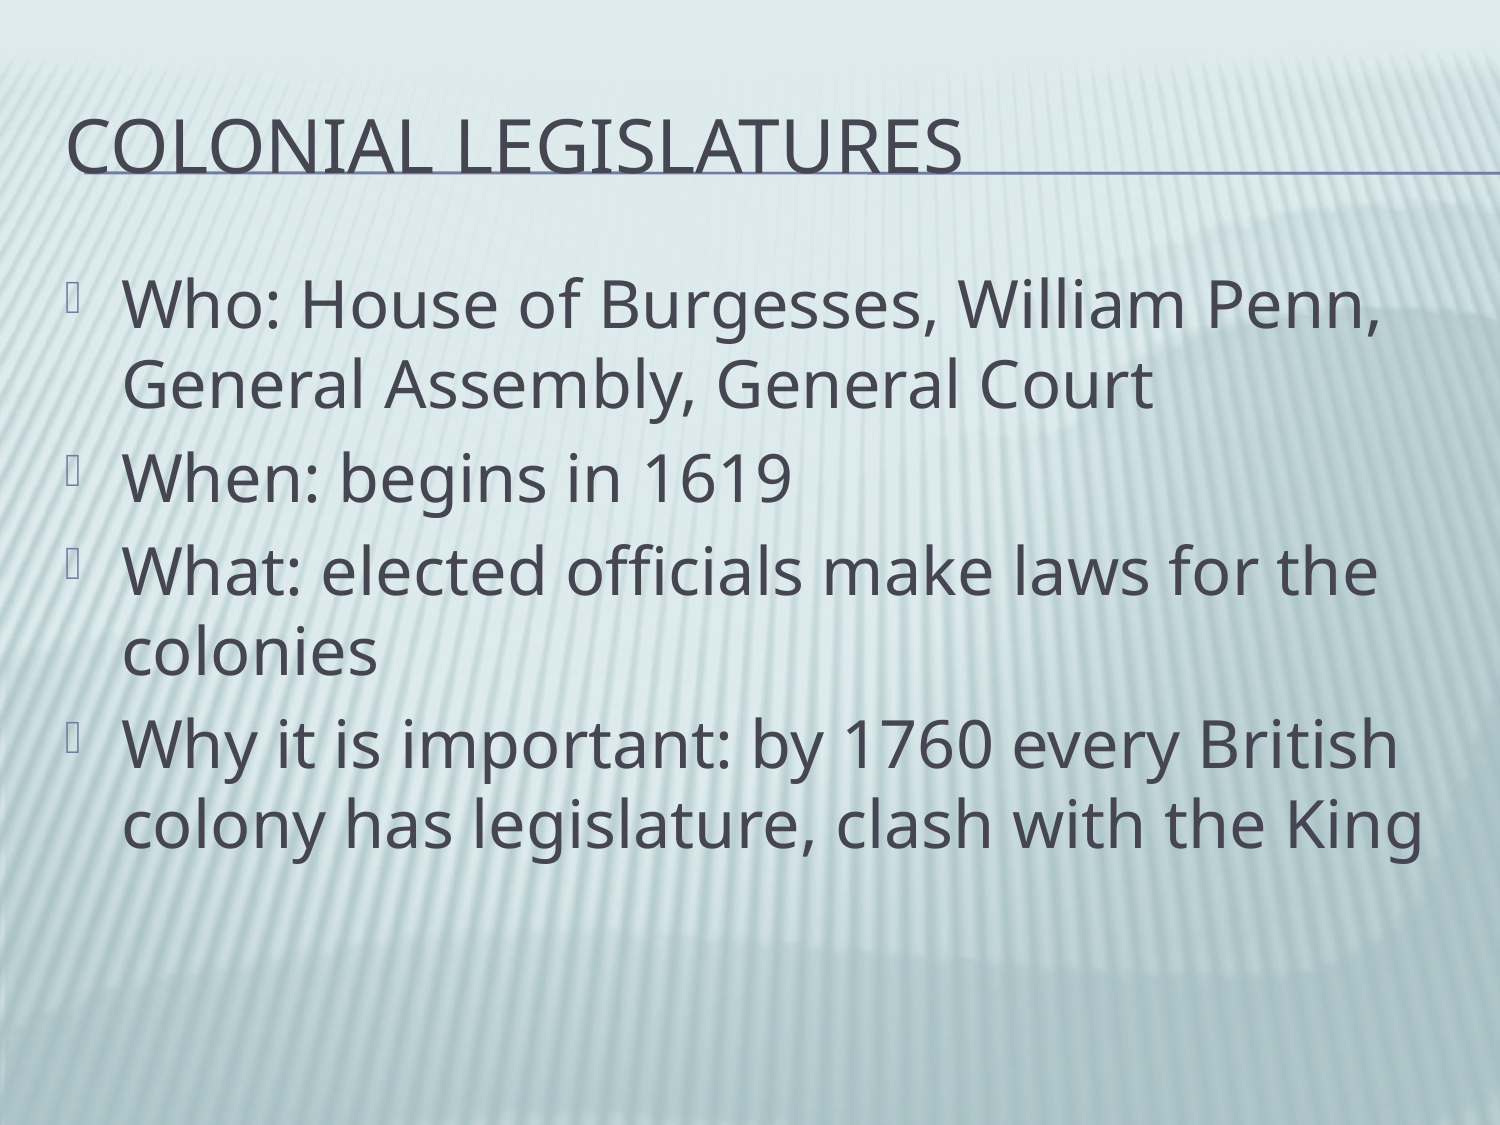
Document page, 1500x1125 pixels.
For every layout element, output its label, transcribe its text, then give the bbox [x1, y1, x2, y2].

title Colonial legislatures [50, 75, 1475, 213]
list Who: House of Burgesses, William Penn, General Assembly, General Court When: begins in 1619 What: elected officials make laws for the colonies Why it is important: by 1760 every British colony has legislature, clash with the King [50, 254, 1475, 998]
